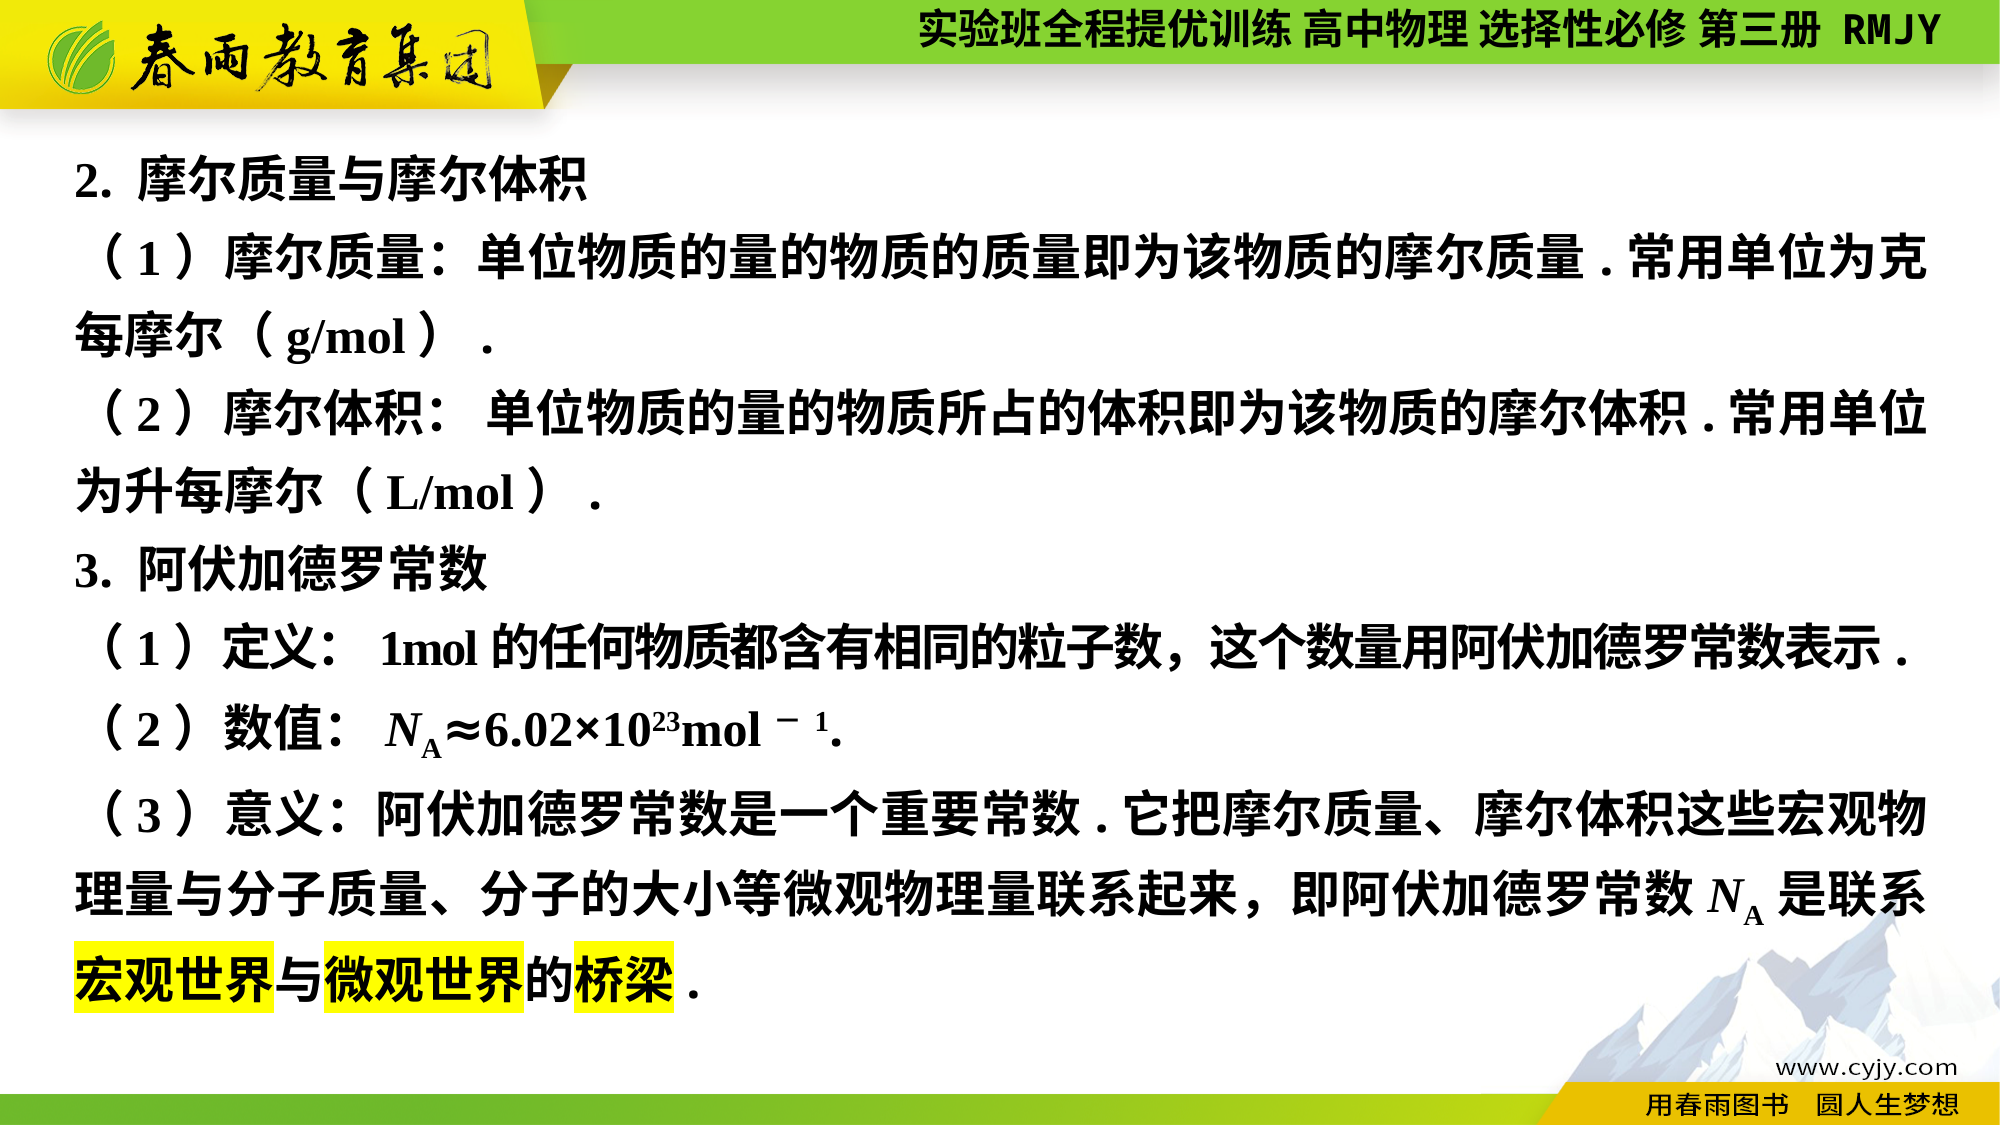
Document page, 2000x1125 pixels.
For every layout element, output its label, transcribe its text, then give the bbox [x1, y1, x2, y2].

list 2. 摩尔质量与摩尔体积 （1）摩尔质量：单位物质的量的物质的质量即为该物质的摩尔质量.常用单位为克每摩尔（g/mol）. （2）摩尔体积： 单位物质的量的物质所占的体积即为该物质的摩尔体积.常用单位为升每摩尔（L/mol）. 3. 阿伏加德罗常数 （1）定义：1mol的任何物质都含有相同的粒子数，这个数量用阿伏加德罗常数表示. （2）数值：NA≈6.02×1023mol－1. （3）意义：阿伏加德罗常数是一个重要常数.它把摩尔质量、摩尔体积这些宏观物理量与分子质量、分子的大小等微观物理量联系起来，即阿伏加德罗常数NA是联系宏观世界与微观世界的桥梁. [59, 122, 1944, 996]
picture [0, 0, 2000, 1125]
